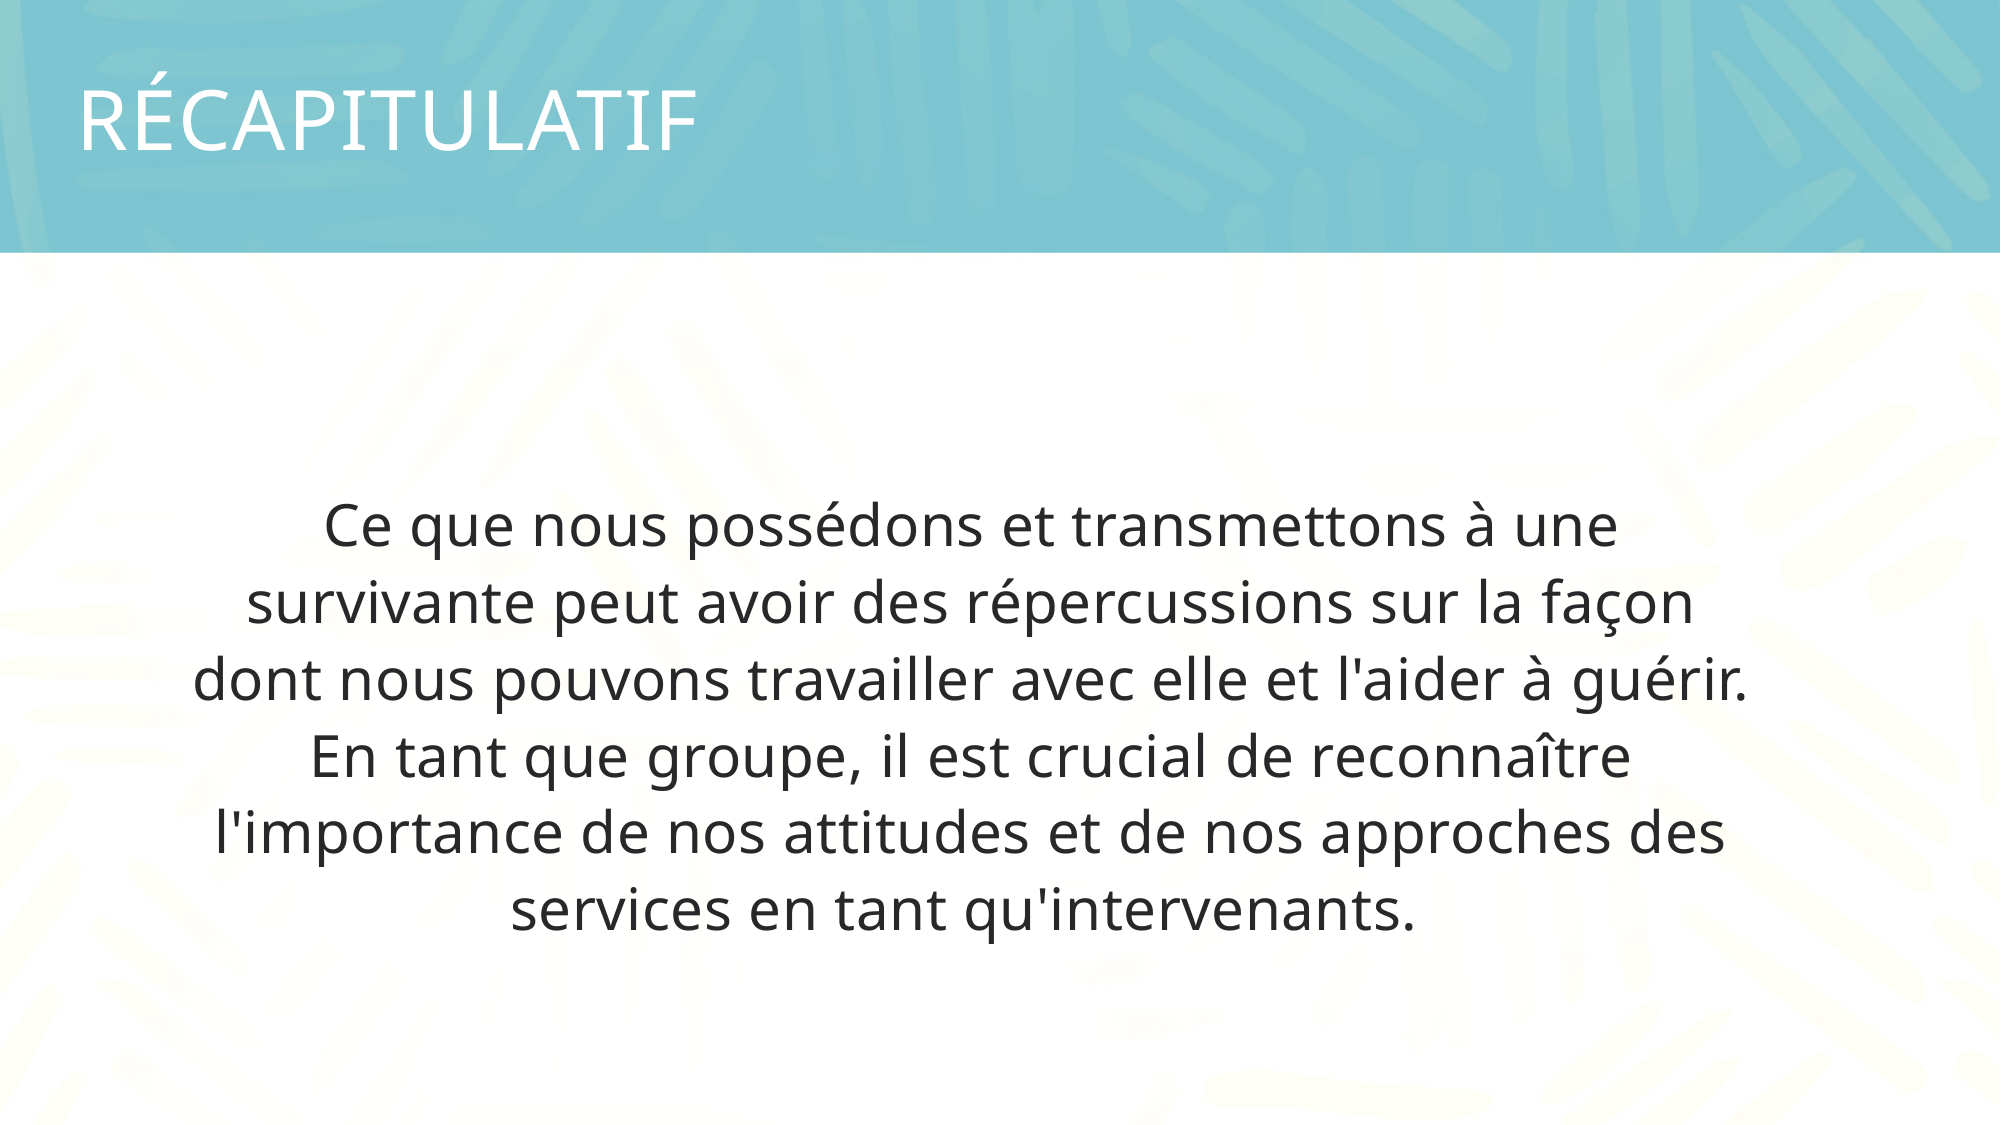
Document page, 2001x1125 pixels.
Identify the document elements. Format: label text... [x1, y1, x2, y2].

list Ce que nous possédons et transmettons à une survivante peut avoir des répercussions sur la façon dont nous pouvons travailler avec elle et l'aider à guérir. En tant que groupe, il est crucial de reconnaître l'importance de nos attitudes et de nos approches des services en tant qu'intervenants. [167, 374, 1763, 1036]
title Récapitulatif [61, 33, 1938, 220]
picture [0, 0, 2000, 1125]
